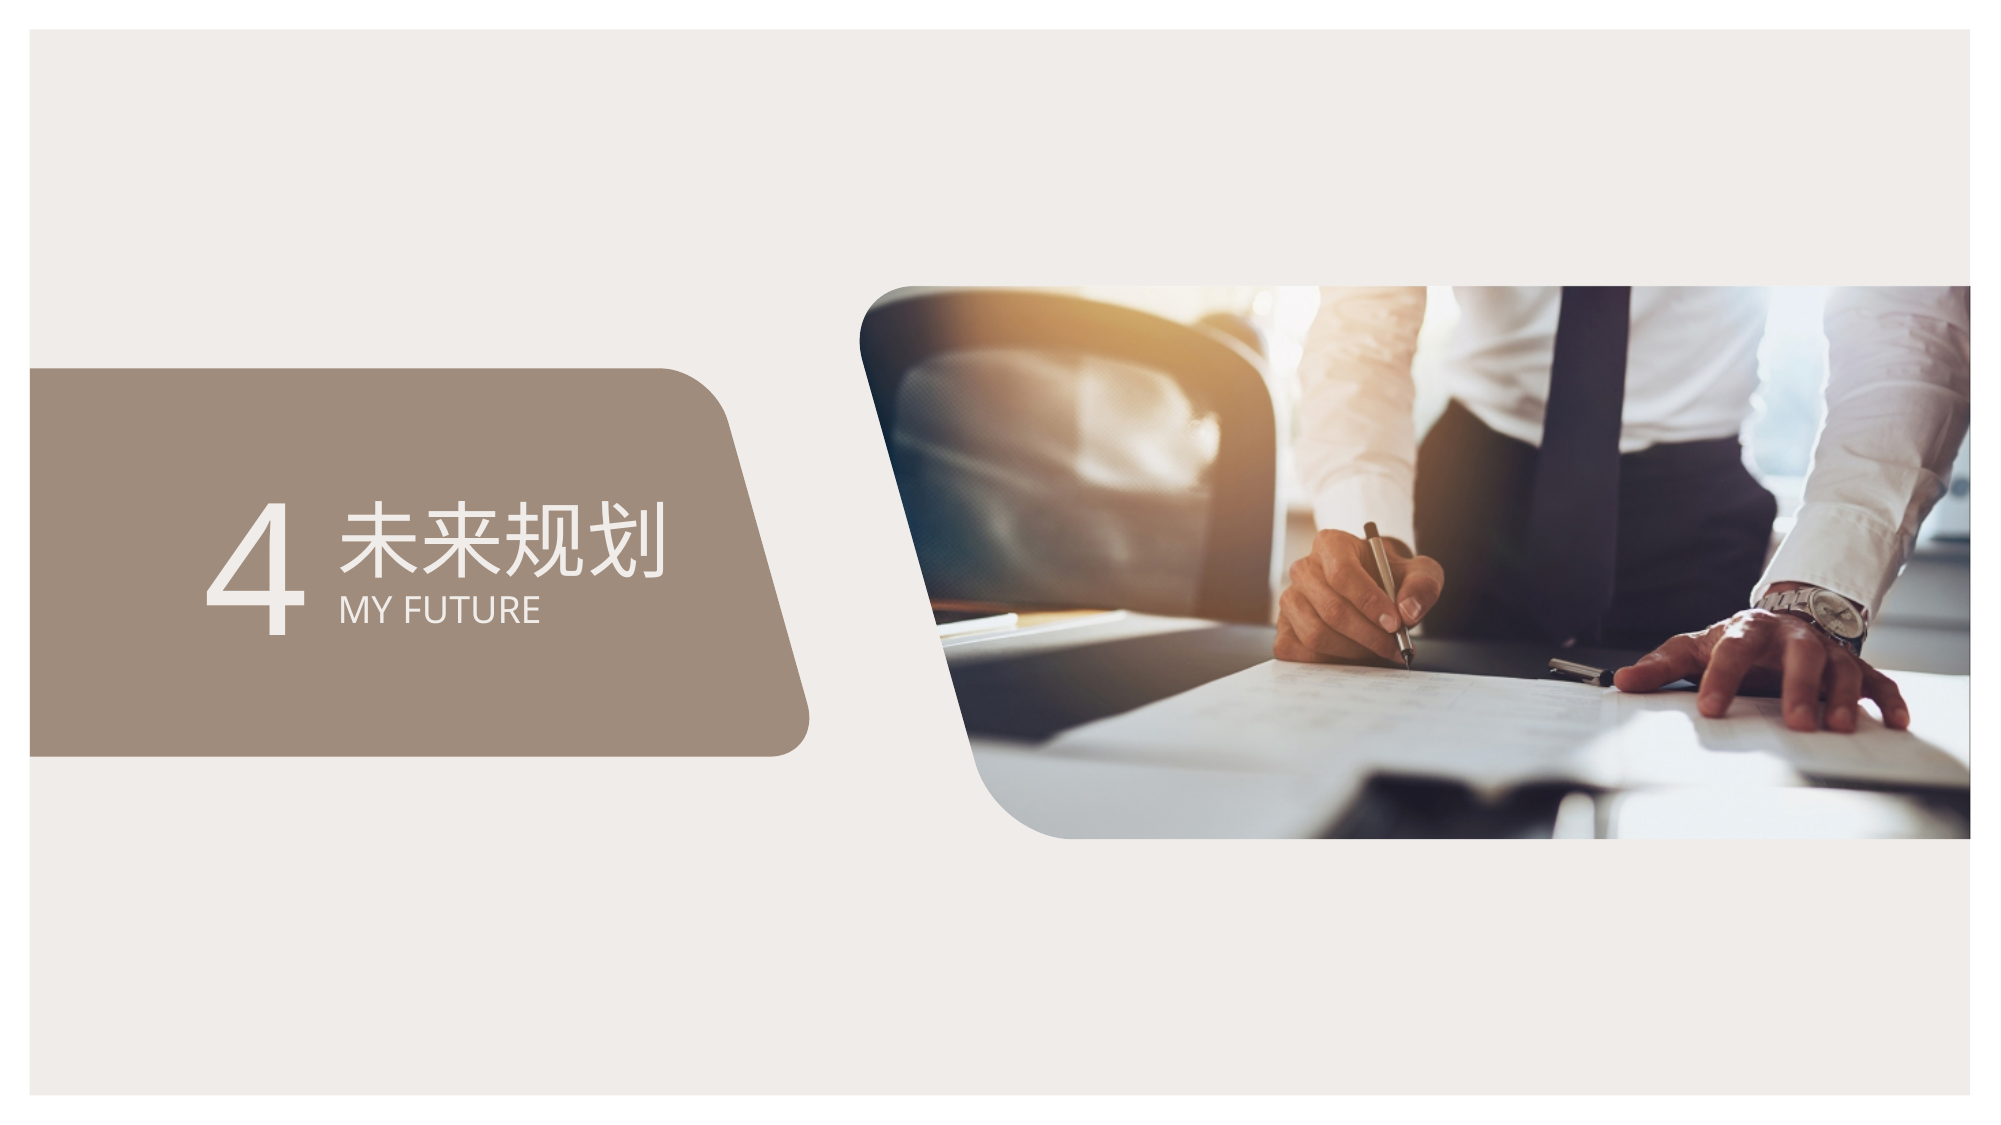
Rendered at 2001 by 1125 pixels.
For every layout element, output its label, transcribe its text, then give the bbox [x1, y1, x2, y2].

text_box 未来规划 [323, 481, 686, 596]
text_box [859, 285, 1971, 840]
text_box MY FUTURE [323, 578, 557, 639]
text_box [29, 368, 810, 757]
text_box 4 [188, 444, 323, 680]
